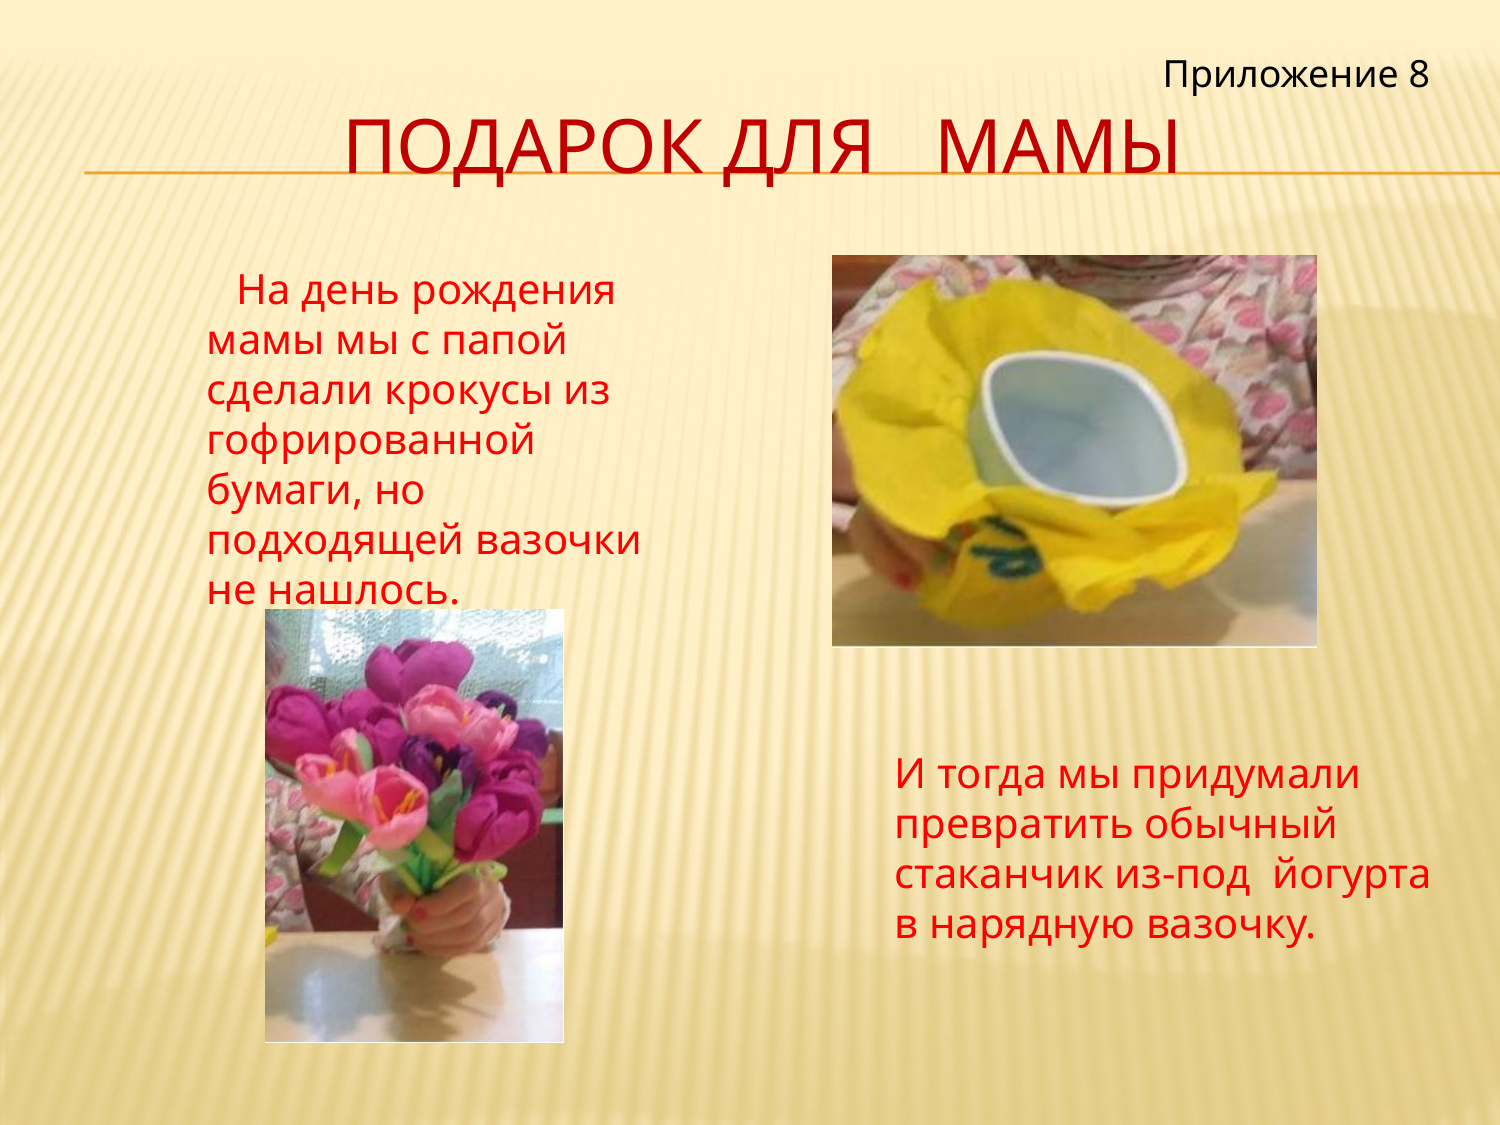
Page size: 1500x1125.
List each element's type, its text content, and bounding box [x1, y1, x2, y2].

list На день рождения мамы мы с папой сделали крокусы из гофрированной бумаги, но подходящей вазочки не нашлось. [135, 255, 694, 1125]
picture [265, 609, 564, 1043]
title Подарок для мамы [50, 75, 1475, 213]
text_box Приложение 8 [1147, 42, 1445, 103]
text_box И тогда мы придумали превратить обычный стаканчик из-под йогурта в нарядную вазочку. [879, 739, 1459, 955]
picture [832, 255, 1318, 648]
